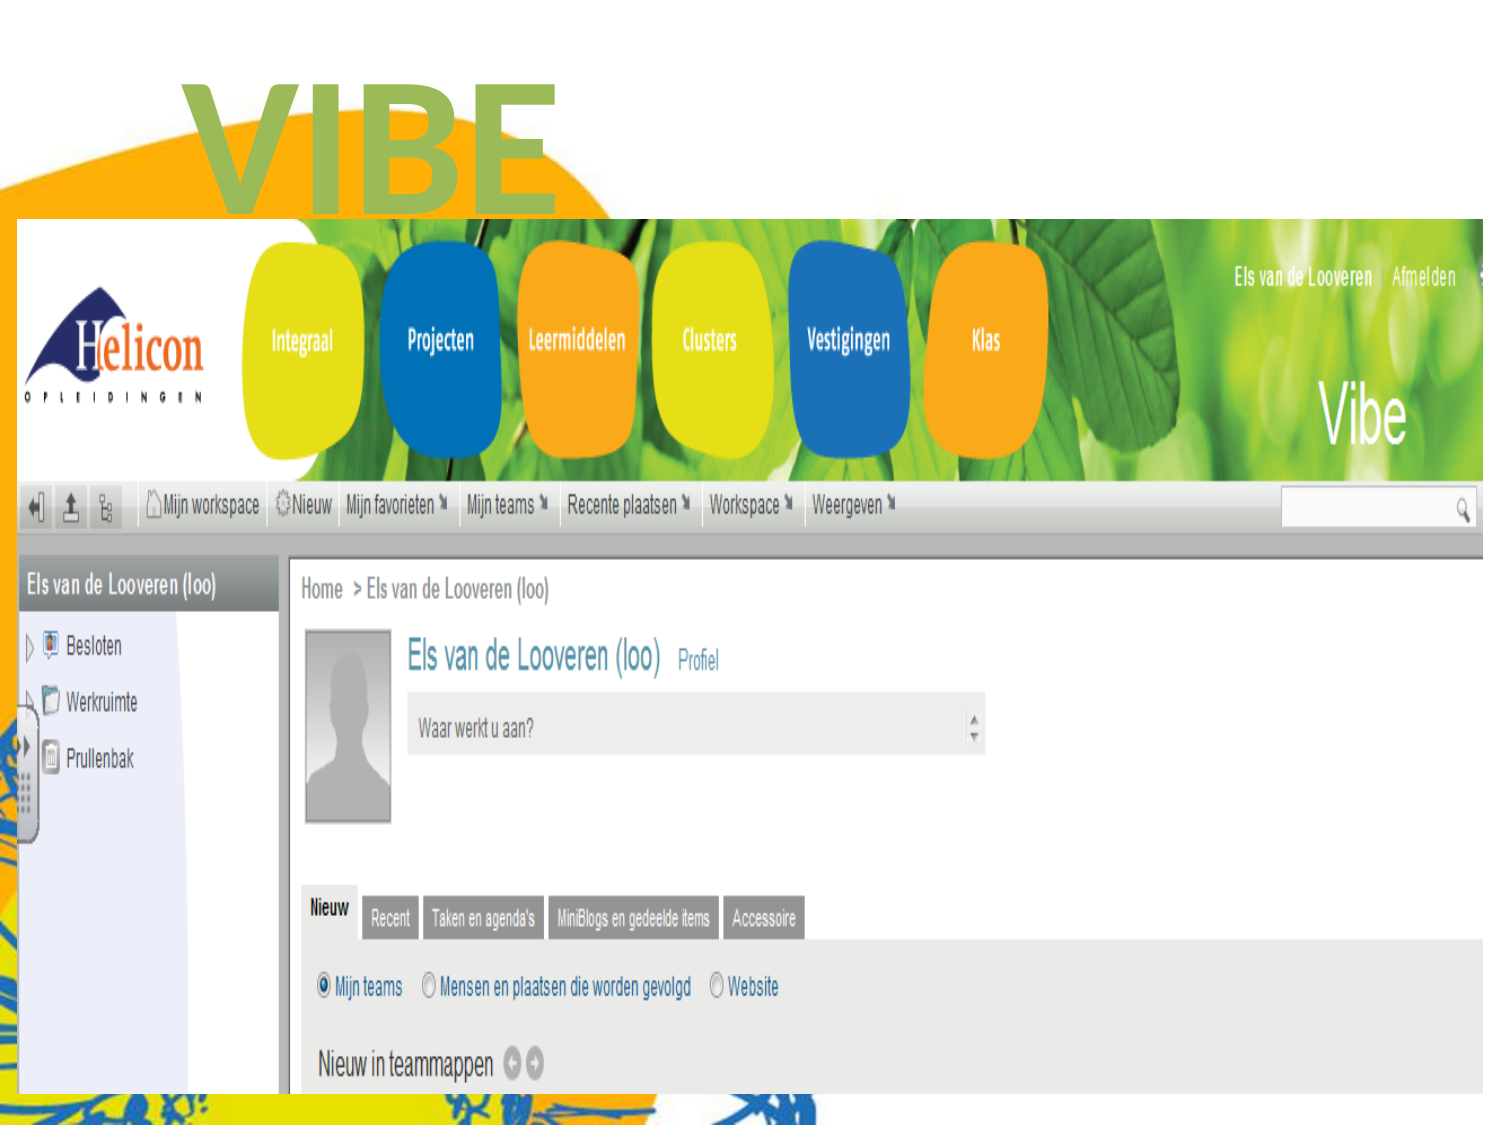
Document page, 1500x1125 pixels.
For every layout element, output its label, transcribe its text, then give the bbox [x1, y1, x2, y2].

text_box VIBE [64, 6, 680, 218]
picture [0, 0, 1500, 1125]
